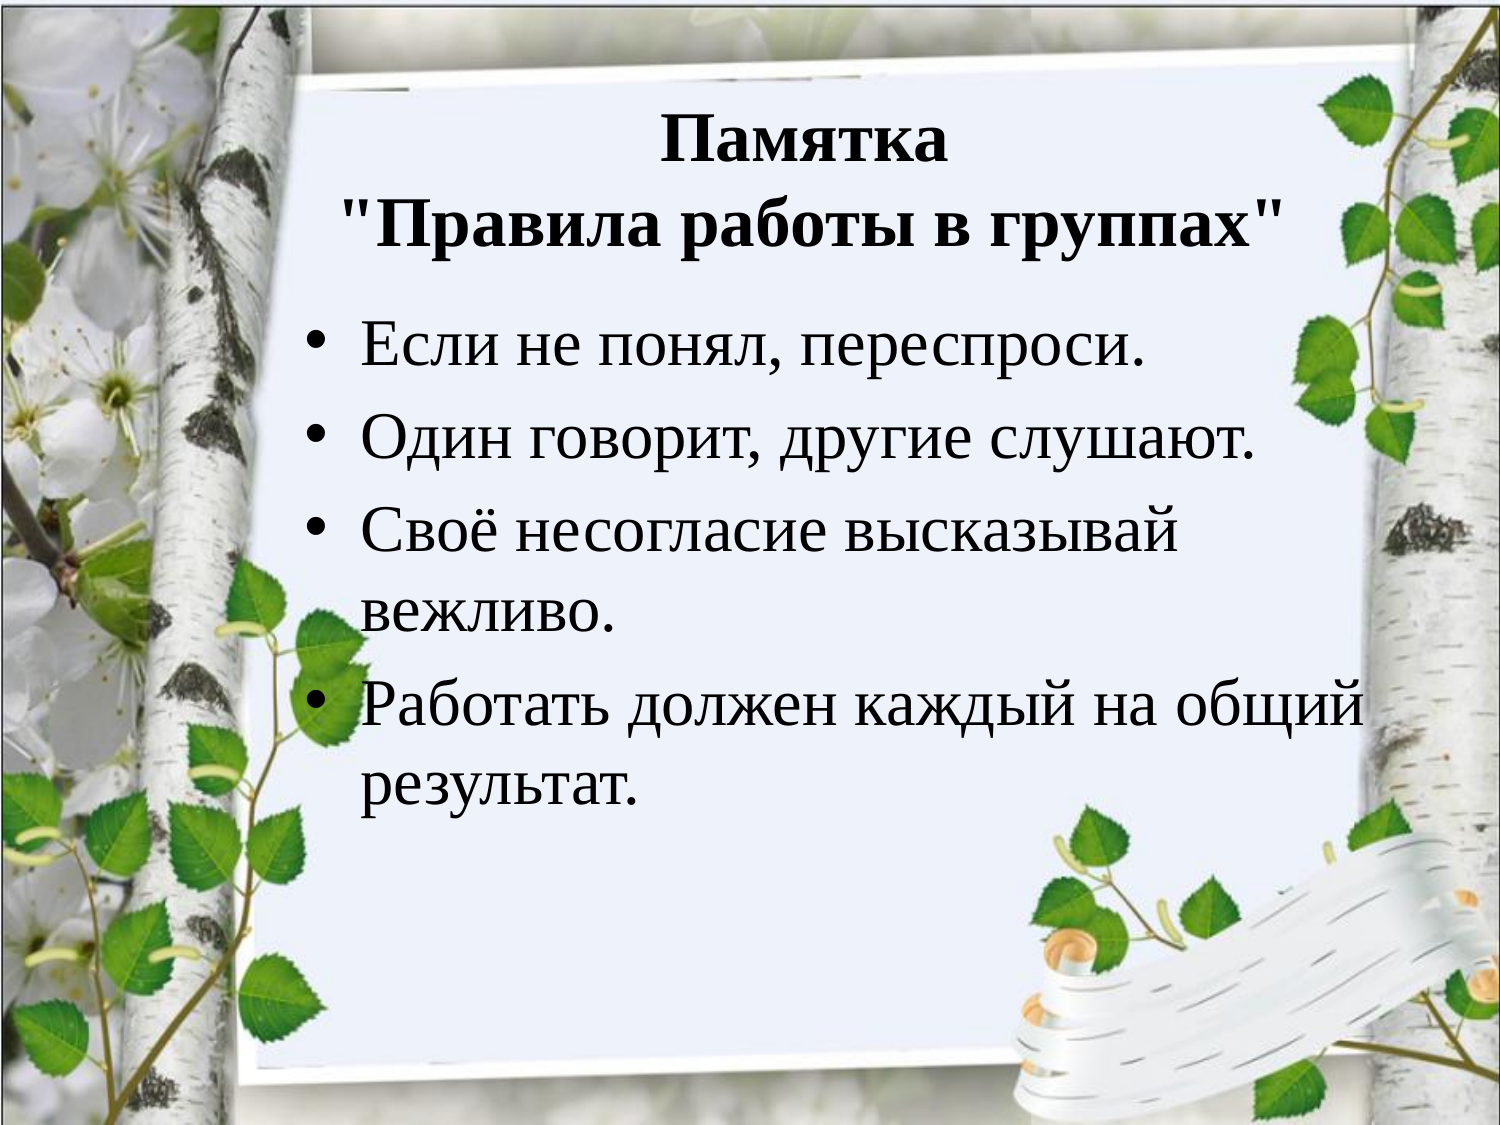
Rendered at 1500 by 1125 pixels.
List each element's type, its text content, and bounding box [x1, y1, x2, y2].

title Памятка "Правила работы в группах" [182, 81, 1444, 270]
list Если не понял, переспроси. Один говорит, другие слушают. Своё несогласие высказывай вежливо. Работать должен каждый на общий результат. [289, 290, 1390, 1034]
picture [0, 0, 1500, 1125]
